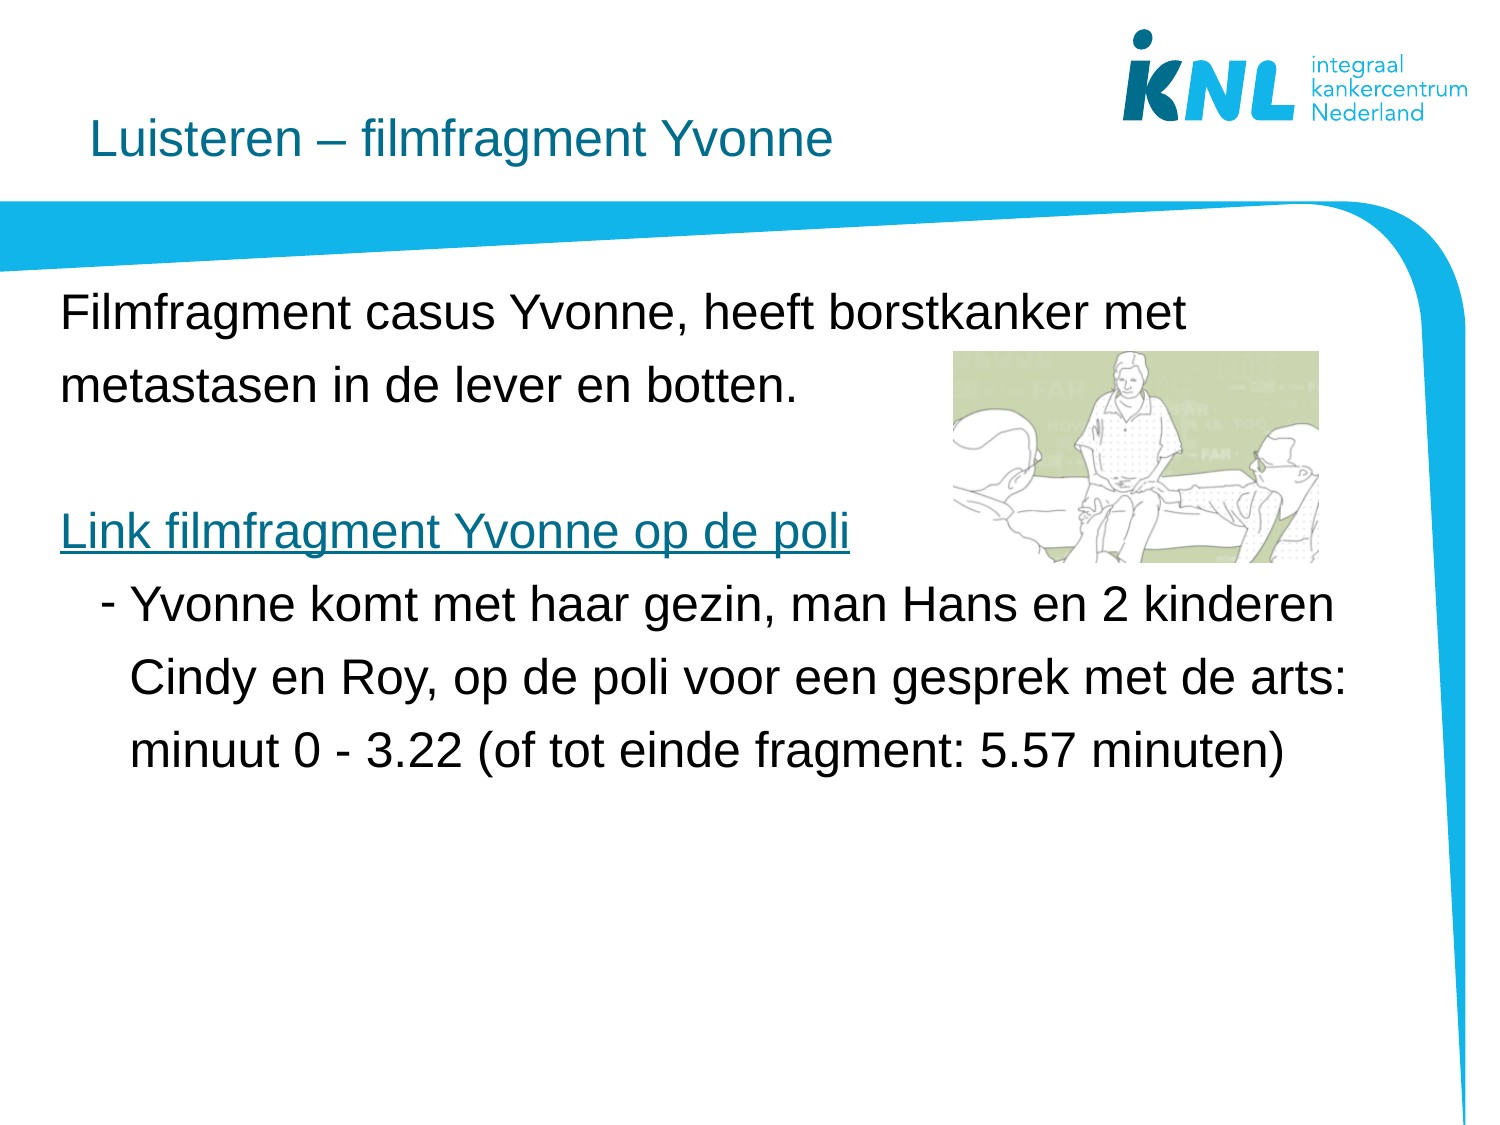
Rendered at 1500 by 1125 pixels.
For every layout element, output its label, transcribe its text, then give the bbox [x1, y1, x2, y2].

list Filmfragment casus Yvonne, heeft borstkanker met metastasen in de lever en botten. Link filmfragment Yvonne op de poli Yvonne komt met haar gezin, man Hans en 2 kinderen Cindy en Roy, op de poli voor een gesprek met de arts: minuut 0 - 3.22 (of tot einde fragment: 5.57 minuten) [47, 266, 1374, 999]
title Luisteren – filmfragment Yvonne [77, 42, 1075, 168]
picture [953, 350, 1319, 563]
